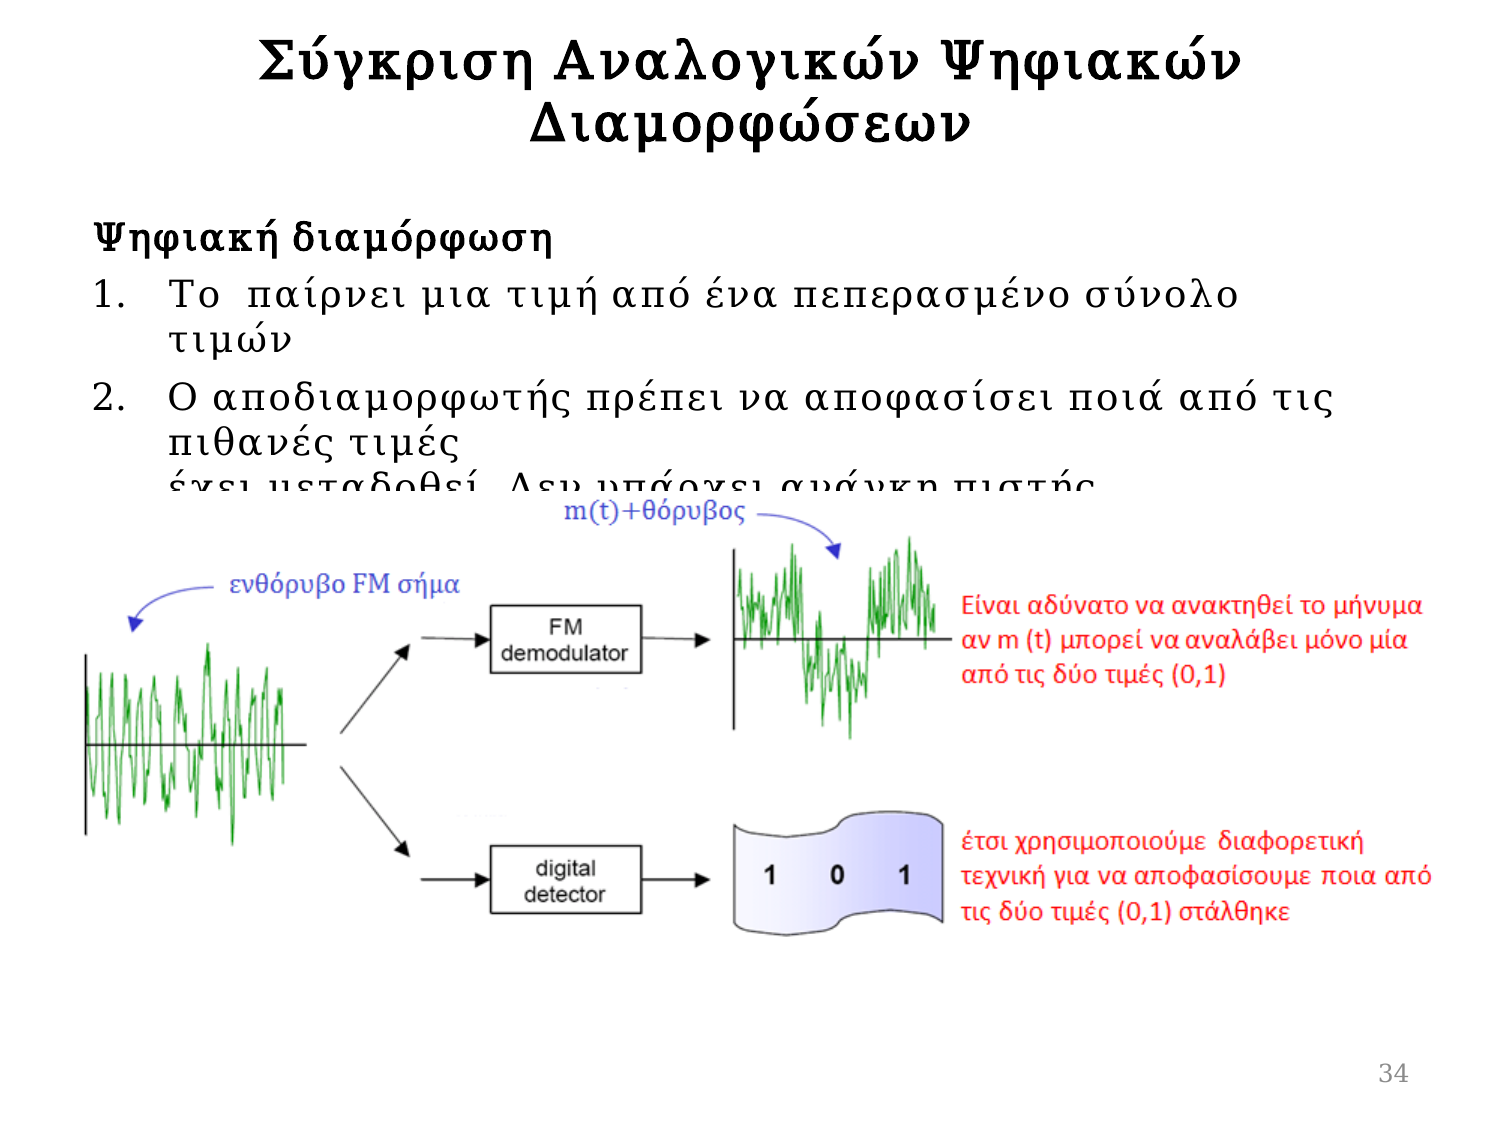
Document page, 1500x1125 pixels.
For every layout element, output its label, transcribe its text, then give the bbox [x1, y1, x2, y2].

slide_number 34 [1222, 1042, 1425, 1103]
picture [76, 491, 1443, 977]
title Σύγκριση Αναλογικών Ψηφιακών Διαμορφώσεων [75, 19, 1425, 159]
